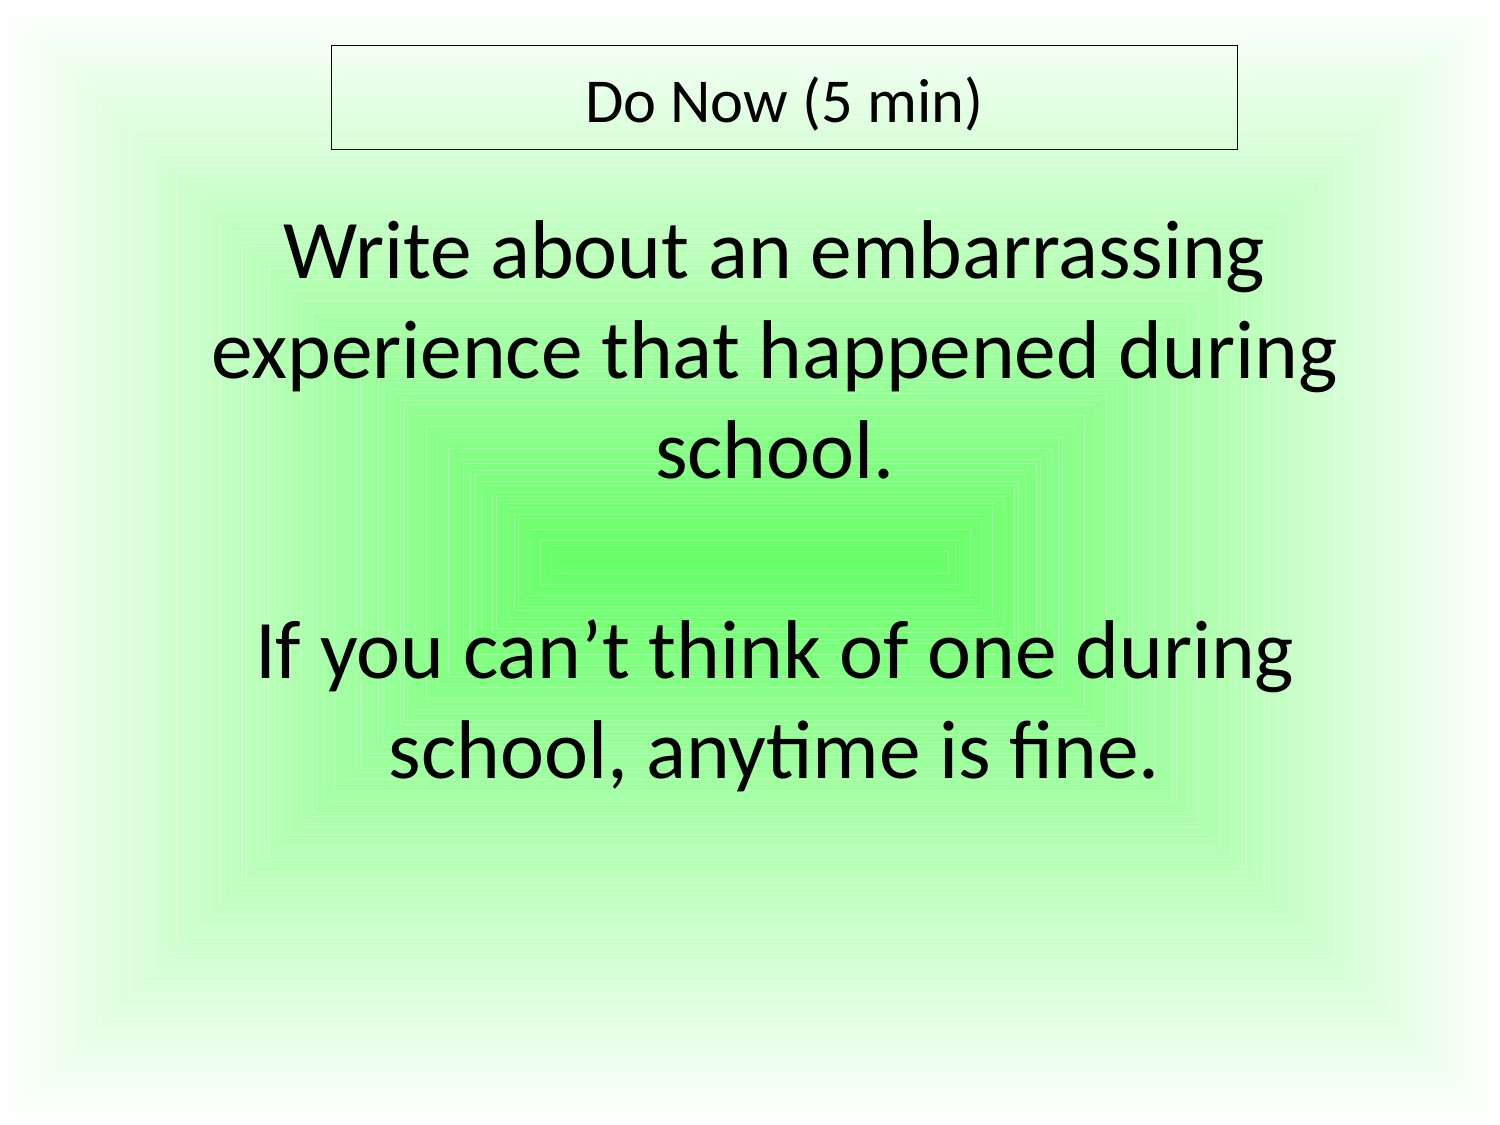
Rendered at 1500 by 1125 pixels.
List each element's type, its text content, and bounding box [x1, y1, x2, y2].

text_box Do Now (5 min) [331, 45, 1238, 150]
text_box Write about an embarrassing experience that happened during school. If you can’t think of one during school, anytime is fine. [174, 187, 1375, 803]
